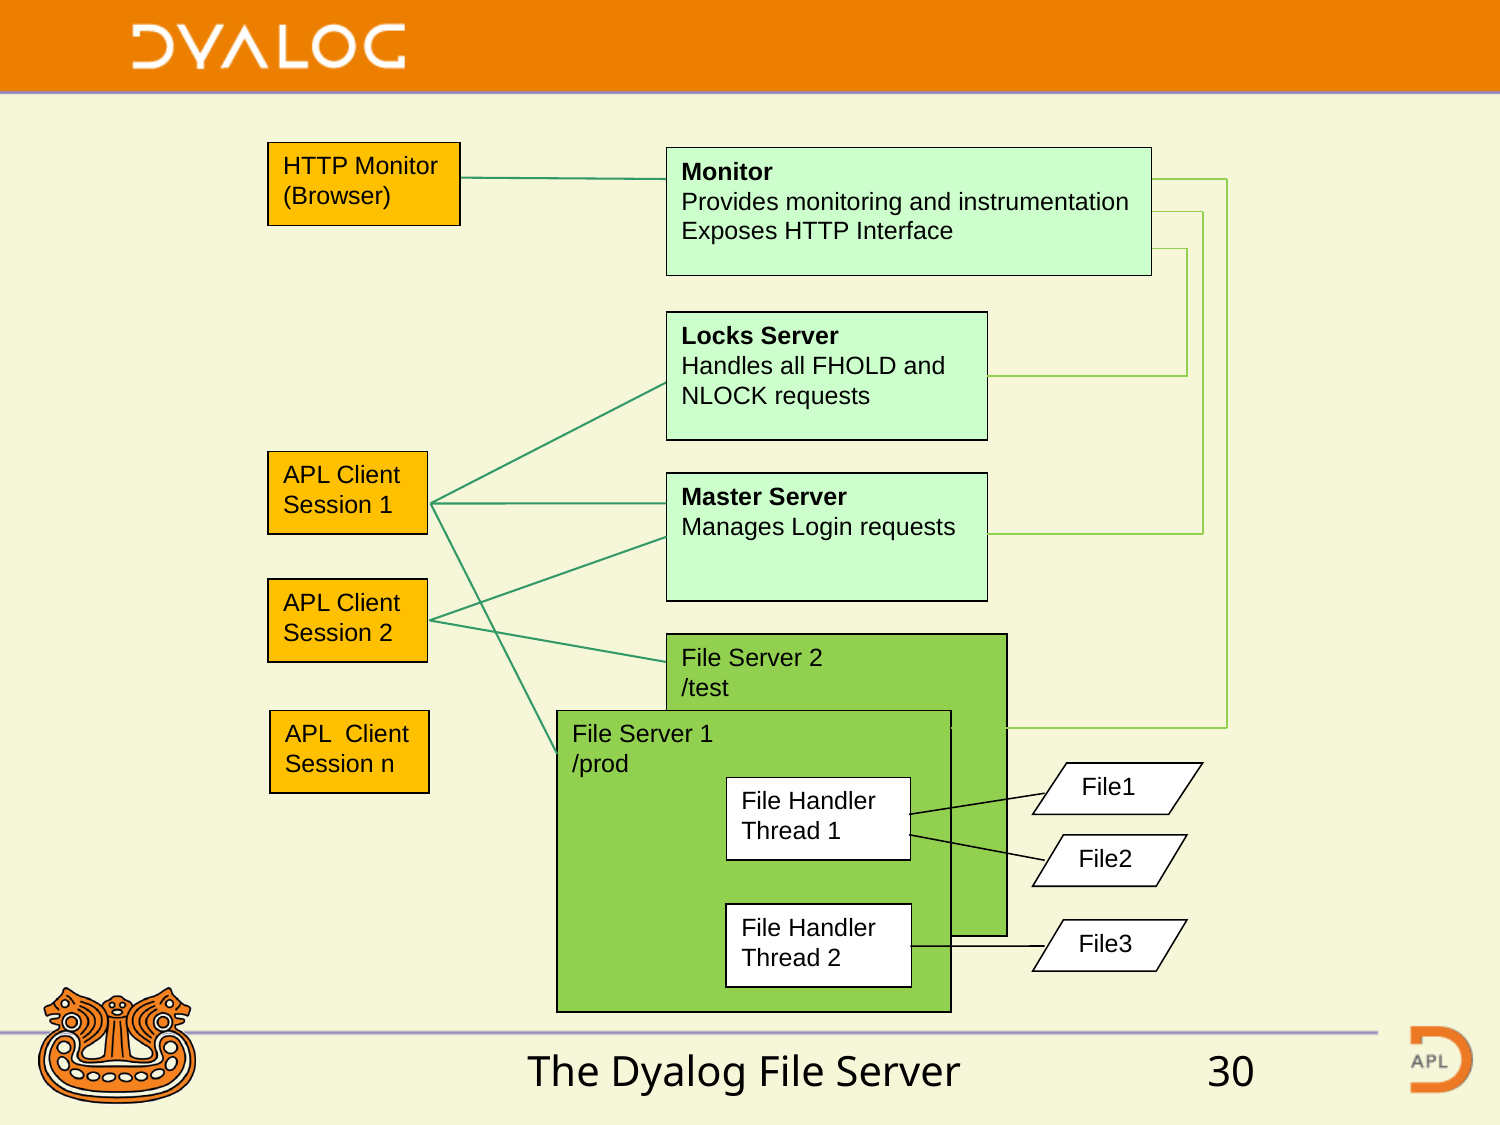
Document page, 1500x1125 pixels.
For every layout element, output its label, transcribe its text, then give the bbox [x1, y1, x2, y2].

footer The Dyalog File Server [512, 1069, 988, 1113]
picture [0, 0, 1500, 1125]
slide_number 30 [1074, 1037, 1388, 1113]
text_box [198, 104, 1203, 1061]
slide_number [112, 1037, 425, 1113]
